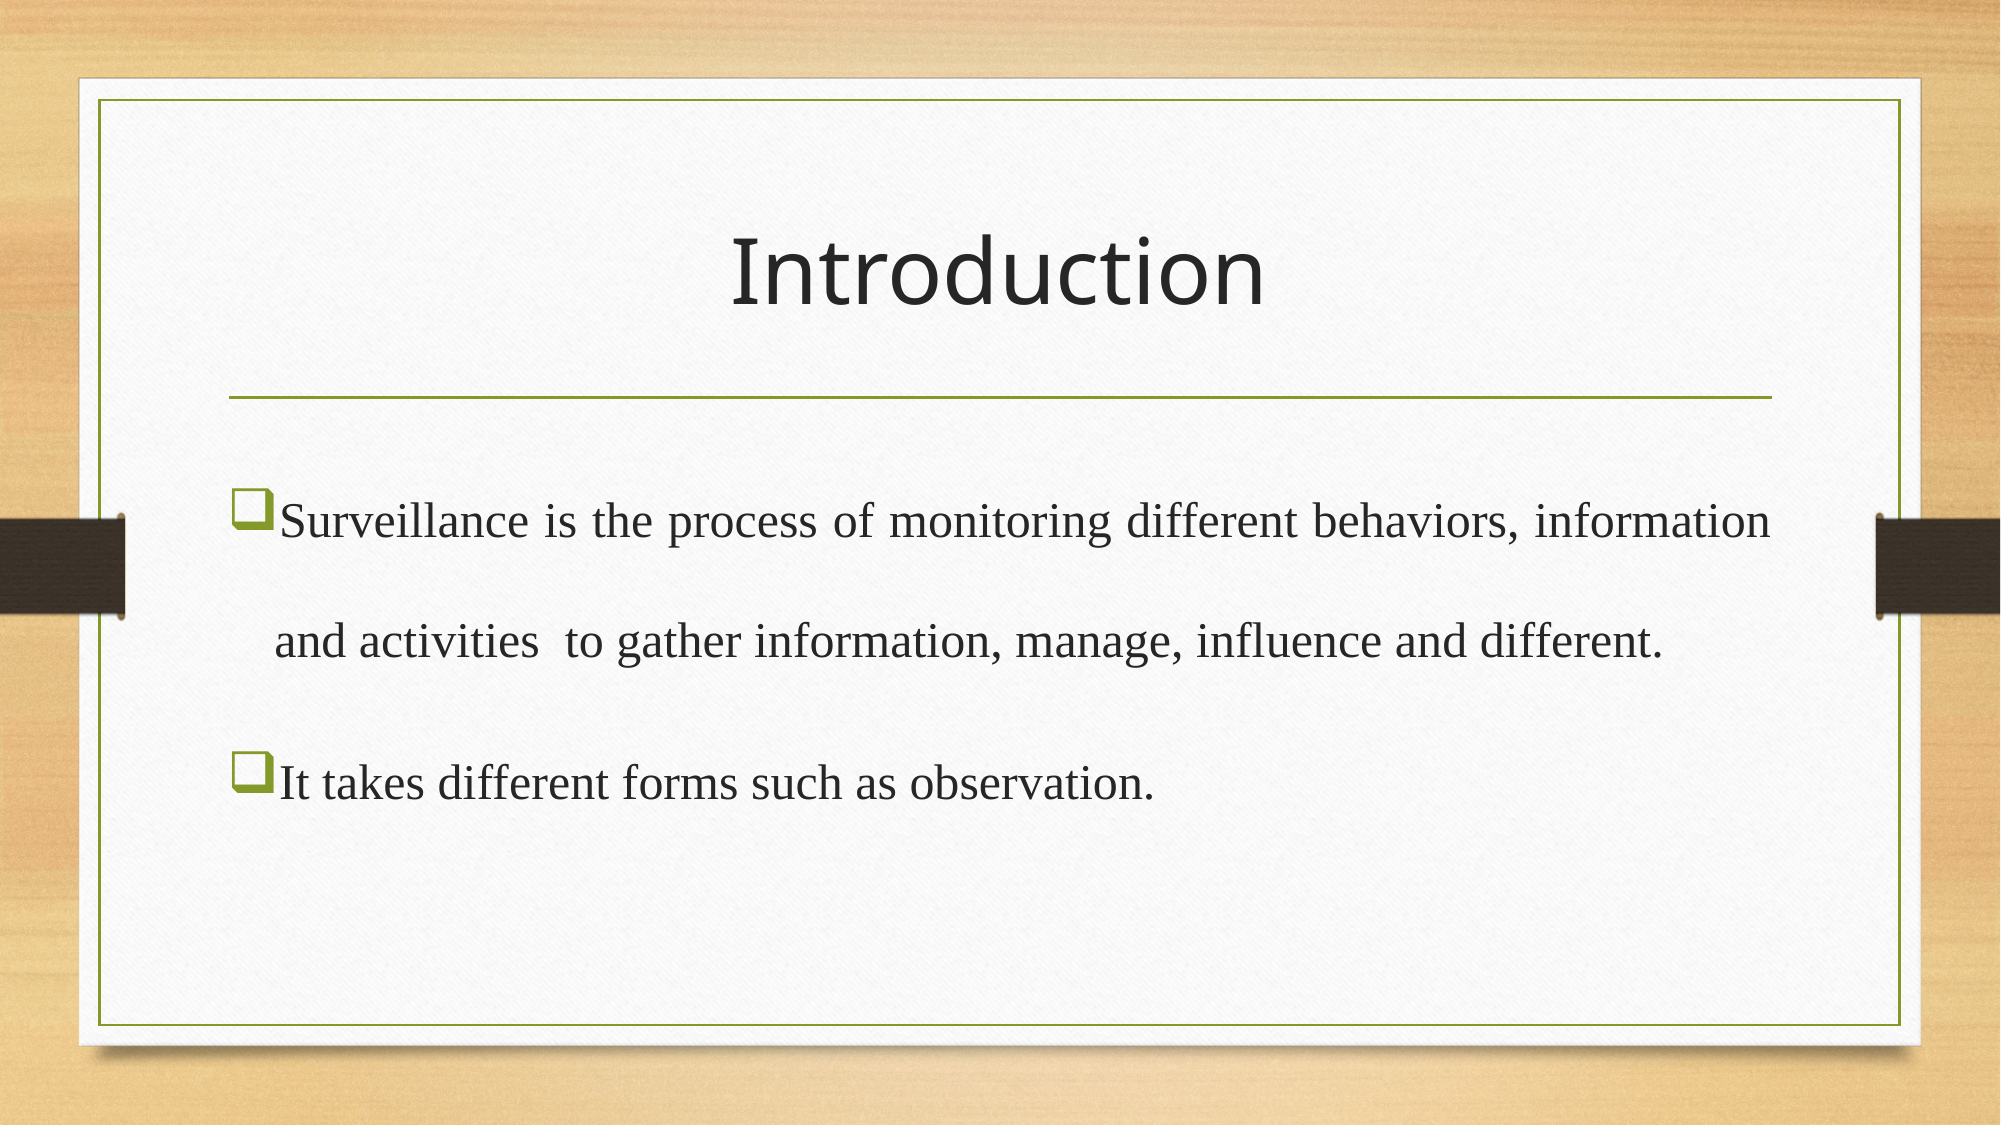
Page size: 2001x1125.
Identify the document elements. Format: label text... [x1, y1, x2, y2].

list Surveillance is the process of monitoring different behaviors, information and activities to gather information, manage, influence and different. It takes different forms such as observation. [212, 419, 1788, 964]
picture [0, 0, 2001, 1125]
title Introduction [212, 161, 1788, 375]
